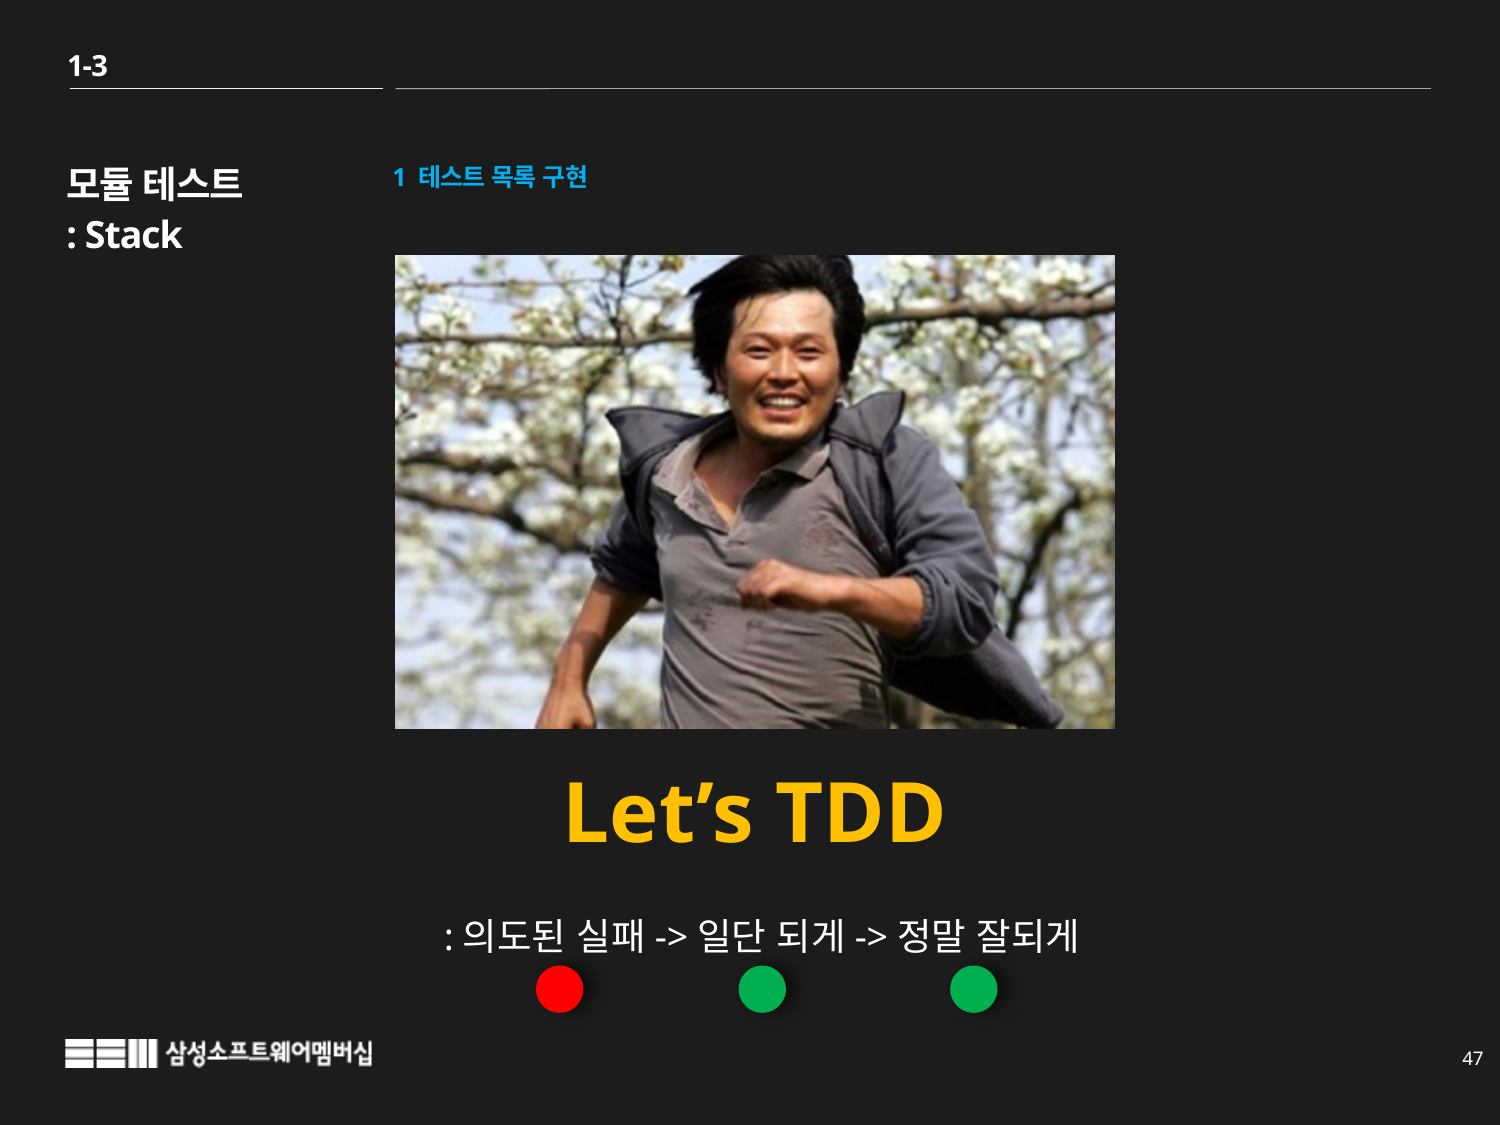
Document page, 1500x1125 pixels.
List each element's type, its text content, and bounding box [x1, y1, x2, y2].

text_box 1 테스트 목록 구현 [377, 154, 803, 199]
text_box [736, 963, 788, 1015]
text_box [948, 963, 1000, 1015]
text_box Let’s TDD [548, 751, 962, 867]
text_box 모듈 테스트 : Stack [51, 148, 338, 264]
text_box :의도된 실패->일단 되게->정말 잘되게 [429, 905, 1096, 965]
text_box 1-3 [52, 39, 123, 90]
text_box [533, 963, 586, 1015]
text_box 47 [1377, 1039, 1499, 1080]
picture [395, 255, 1115, 730]
picture [64, 1039, 375, 1068]
